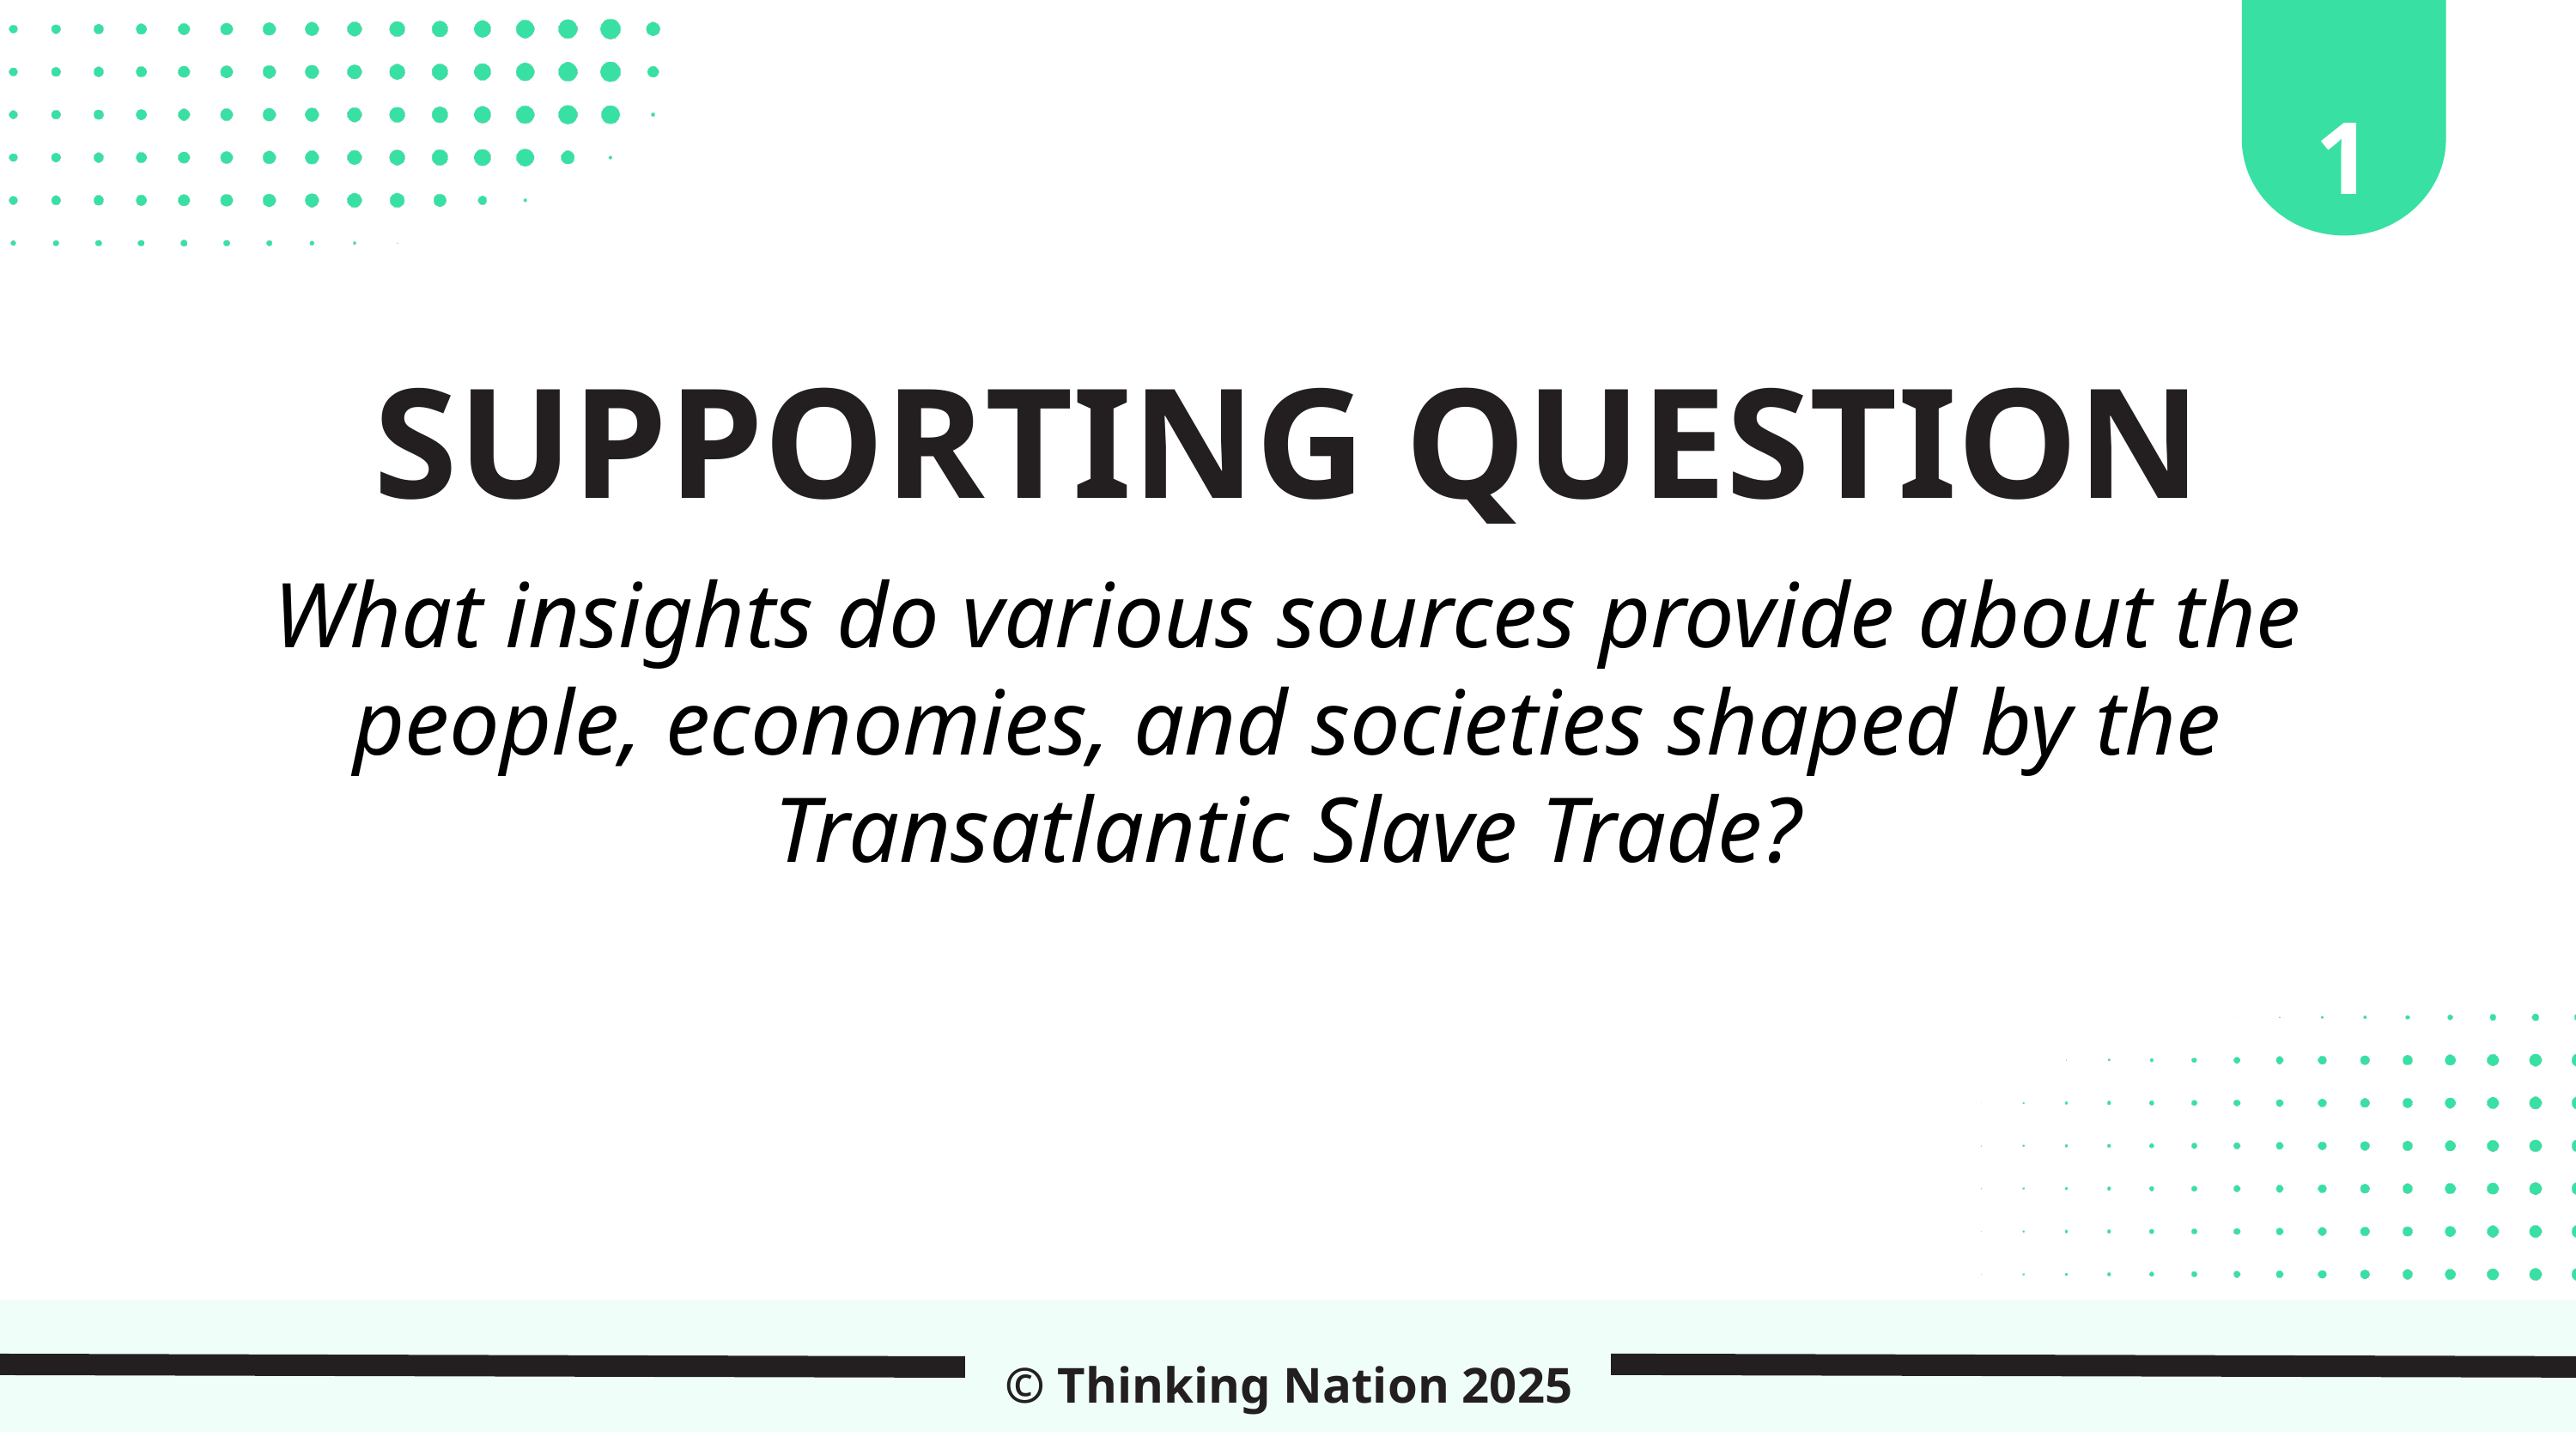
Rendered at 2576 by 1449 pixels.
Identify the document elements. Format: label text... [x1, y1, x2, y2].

text_box [1938, 1013, 2576, 1299]
text_box What insights do various sources provide about the people, economies, and societies shaped by the Transatlantic Slave Trade? [252, 558, 2324, 880]
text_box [0, 1299, 2576, 1433]
text_box SUPPORTING QUESTION [359, 273, 2216, 530]
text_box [2233, 0, 2455, 236]
text_box [0, 0, 660, 246]
